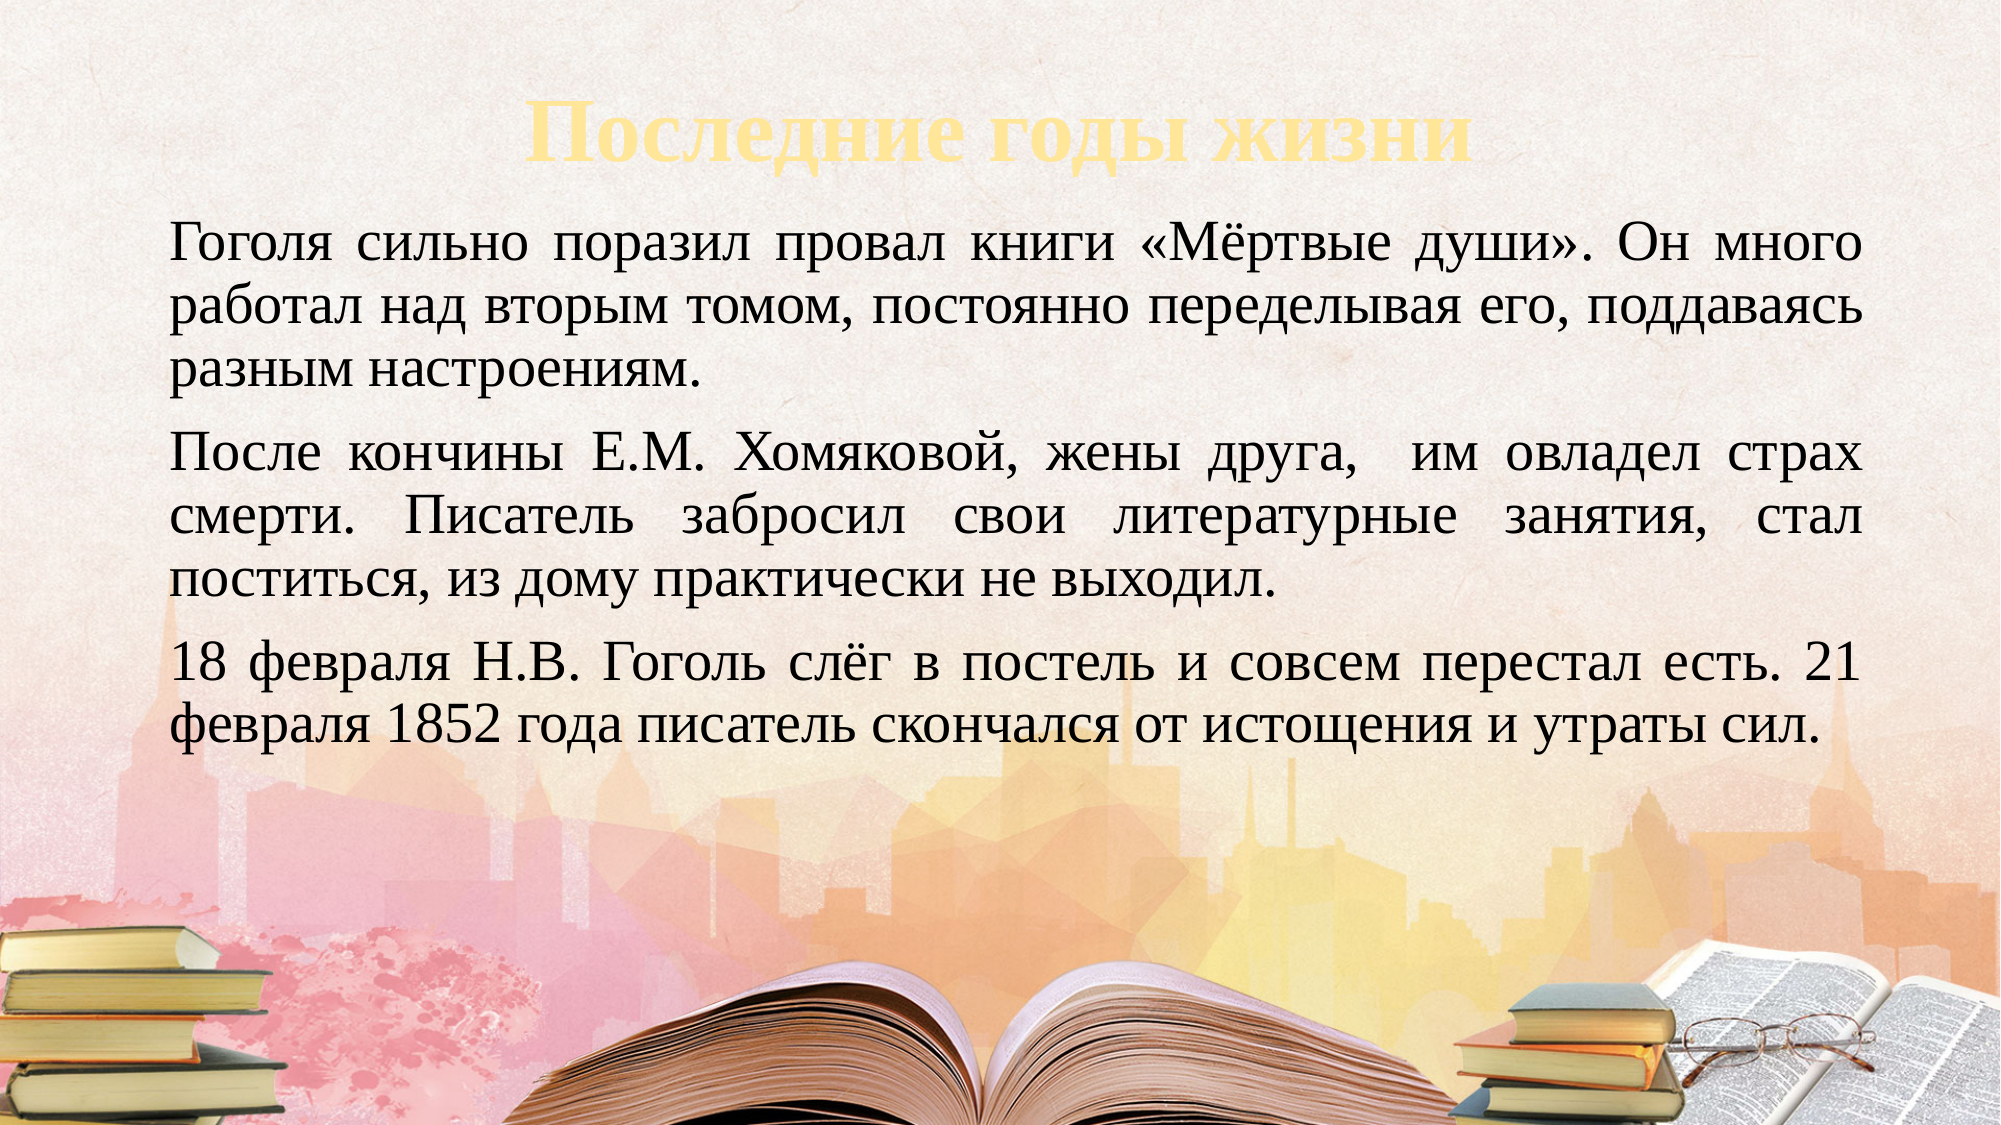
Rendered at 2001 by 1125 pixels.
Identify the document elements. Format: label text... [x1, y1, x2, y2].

title Последние годы жизни [137, 59, 1863, 203]
list Гоголя сильно поразил провал книги «Мёртвые души». Он много работал над вторым томом, постоянно переделывая его, поддаваясь разным настроениям. После кончины Е.М. Хомяковой, жены друга, им овладел страх смерти. Писатель забросил свои литературные занятия, стал поститься, из дому практически не выходил. 18 февраля Н.В. Гоголь слёг в постель и совсем перестал есть. 21 февраля 1852 года писатель скончался от истощения и утраты сил. [154, 202, 1880, 917]
picture [0, 0, 2001, 1125]
